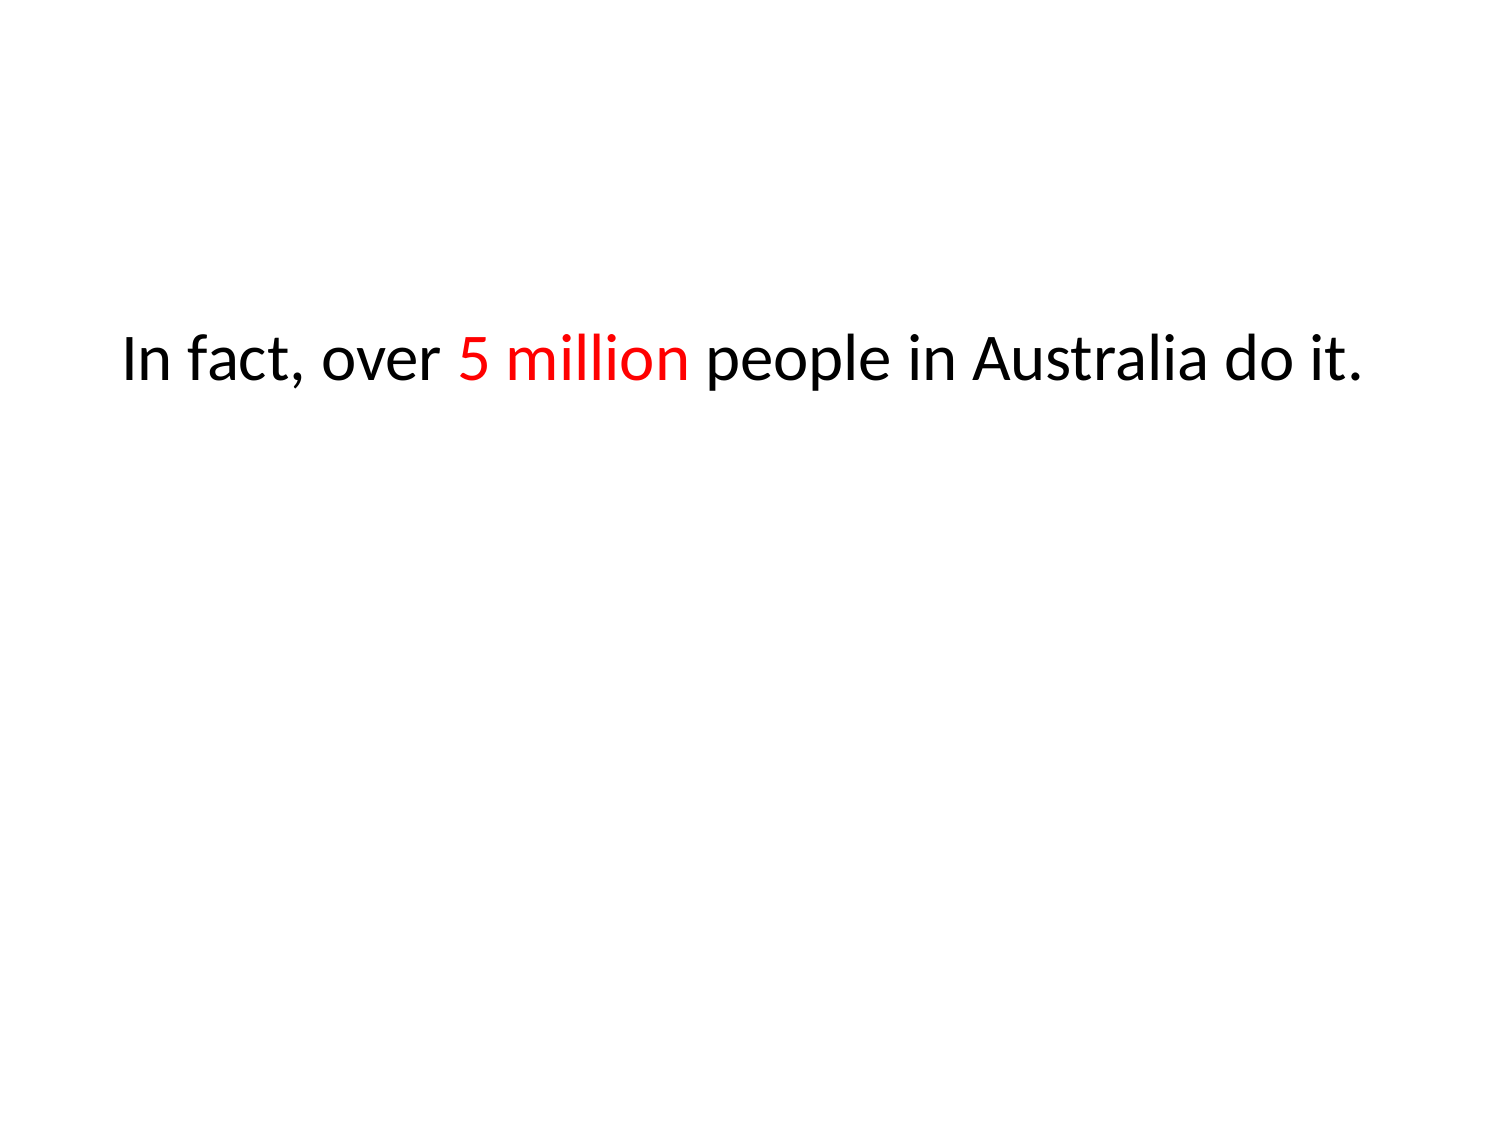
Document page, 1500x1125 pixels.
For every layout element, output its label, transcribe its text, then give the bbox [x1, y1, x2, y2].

title In fact, over 5 million people in Australia do it. [105, 128, 1381, 434]
